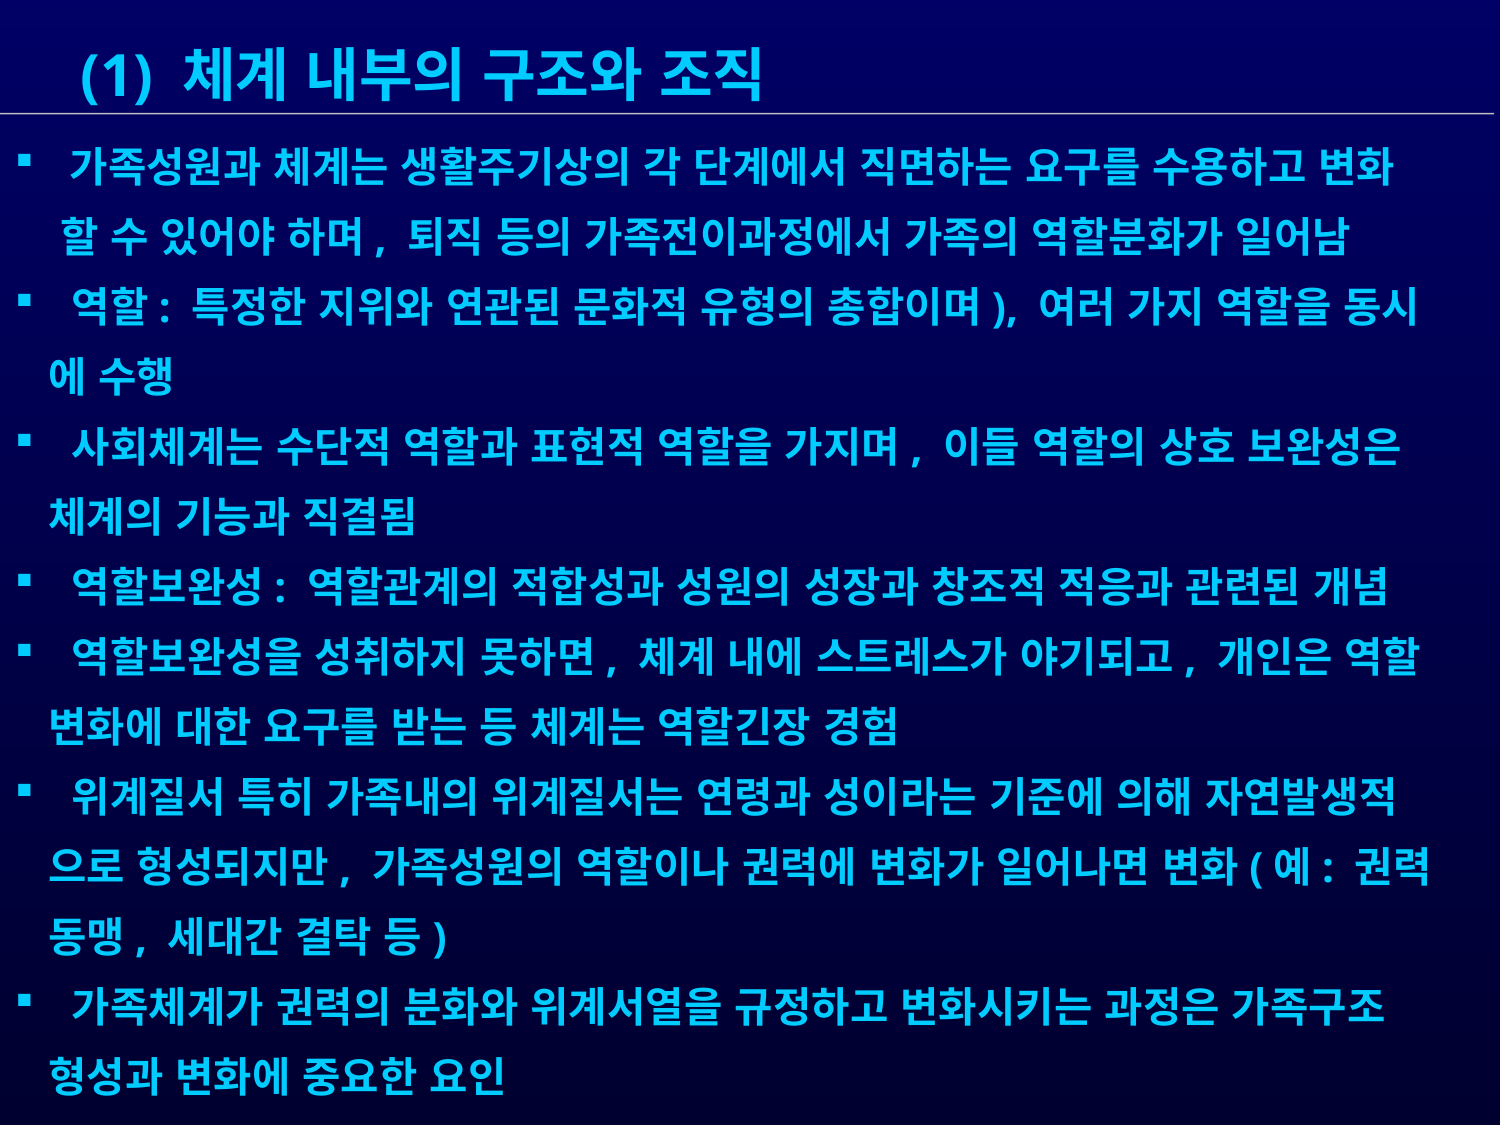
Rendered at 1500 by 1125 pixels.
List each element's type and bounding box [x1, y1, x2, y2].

text_box [0, 30, 1500, 1109]
